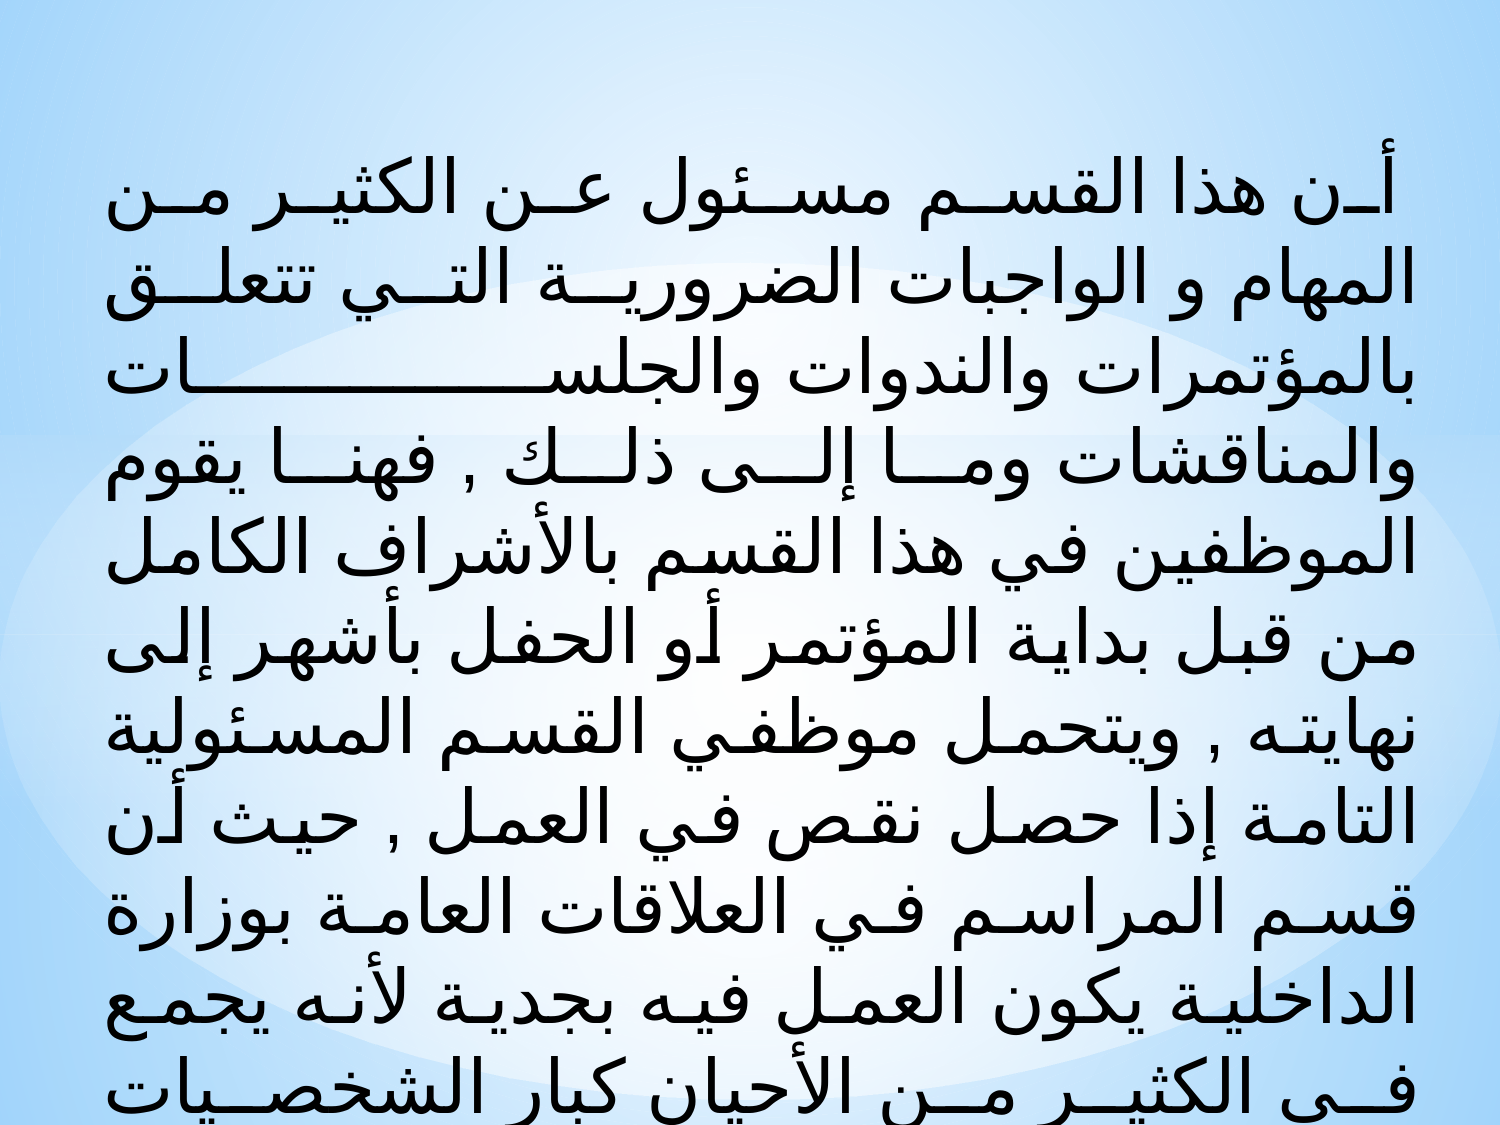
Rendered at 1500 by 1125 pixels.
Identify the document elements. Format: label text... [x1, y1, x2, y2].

text_box أن هذا القسم مسئول عن الكثير من المهام و الواجبات الضرورية التي تتعلق بالمؤتمرات والندوات والجلسات والمناقشات وما إلى ذلك , فهنا يقوم الموظفين في هذا القسم بالأشراف الكامل من قبل بداية المؤتمر أو الحفل بأشهر إلى نهايته , ويتحمل موظفي القسم المسئولية التامة إذا حصل نقص في العمل , حيث أن قسم المراسم في العلاقات العامة بوزارة الداخلية يكون العمل فيه بجدية لأنه يجمع في الكثير من الأحيان كبار الشخصيات الهامة في الدولة . [88, 130, 1436, 1125]
